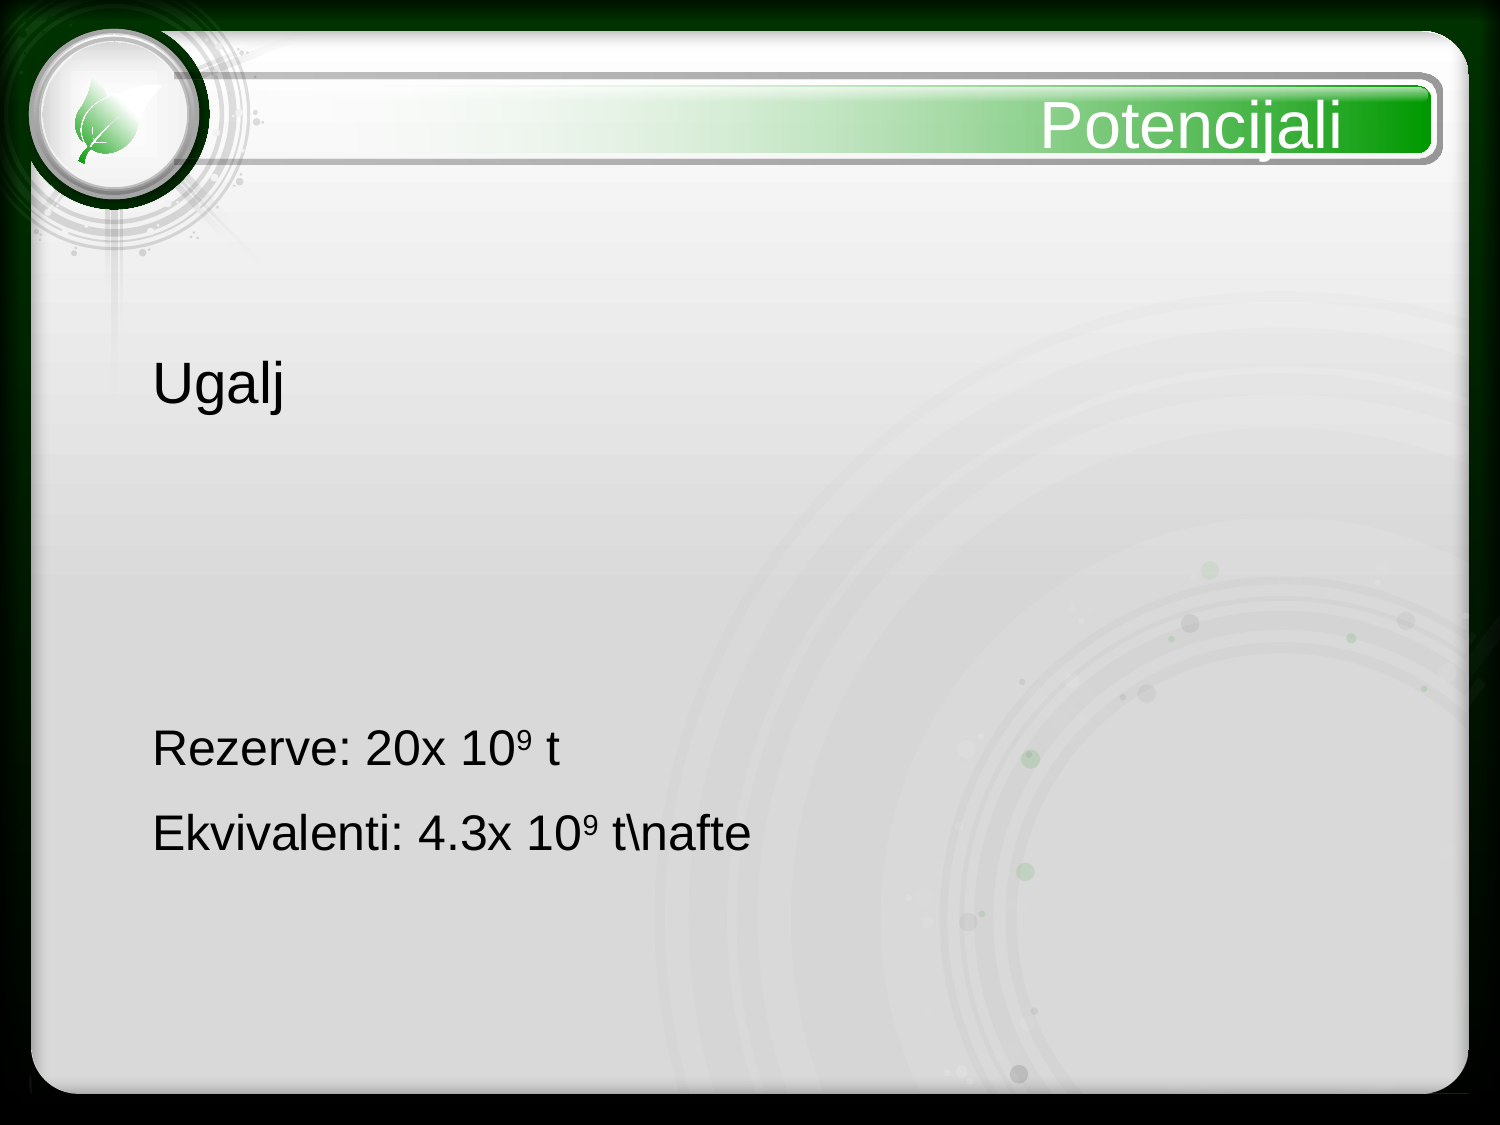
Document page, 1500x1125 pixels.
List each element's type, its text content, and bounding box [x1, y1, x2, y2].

text_box Ugalj [137, 337, 338, 423]
text_box Potencijali [1025, 74, 1363, 170]
text_box Rezerve: 20x 109 t Ekvivalenti: 4.3x 109 t\nafte [137, 707, 1188, 868]
